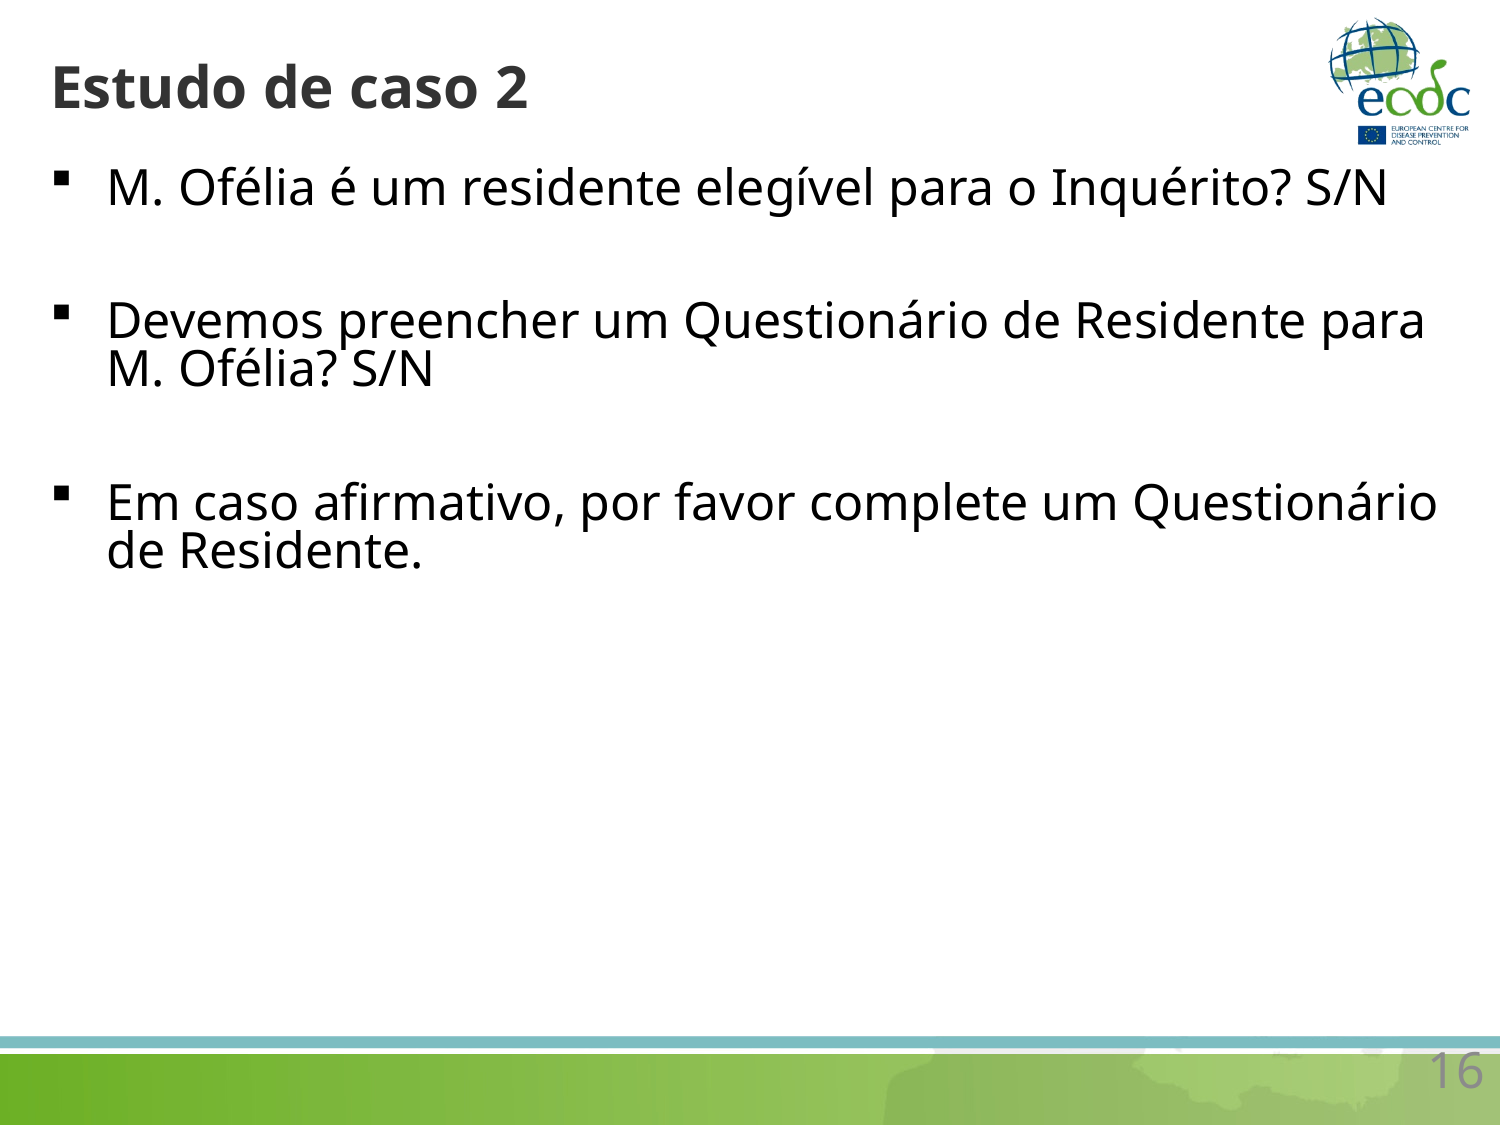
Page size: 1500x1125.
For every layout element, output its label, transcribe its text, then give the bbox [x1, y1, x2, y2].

title Estudo de caso 2 [49, 58, 1401, 152]
list M. Ofélia é um residente elegível para o Inquérito? S/N Devemos preencher um Questionário de Residente para M. Ofélia? S/N Em caso afirmativo, por favor complete um Questionário de Residente. [49, 166, 1450, 1015]
picture [0, 1036, 1500, 1125]
picture [1328, 17, 1473, 148]
slide_number 16 [1149, 1042, 1500, 1103]
